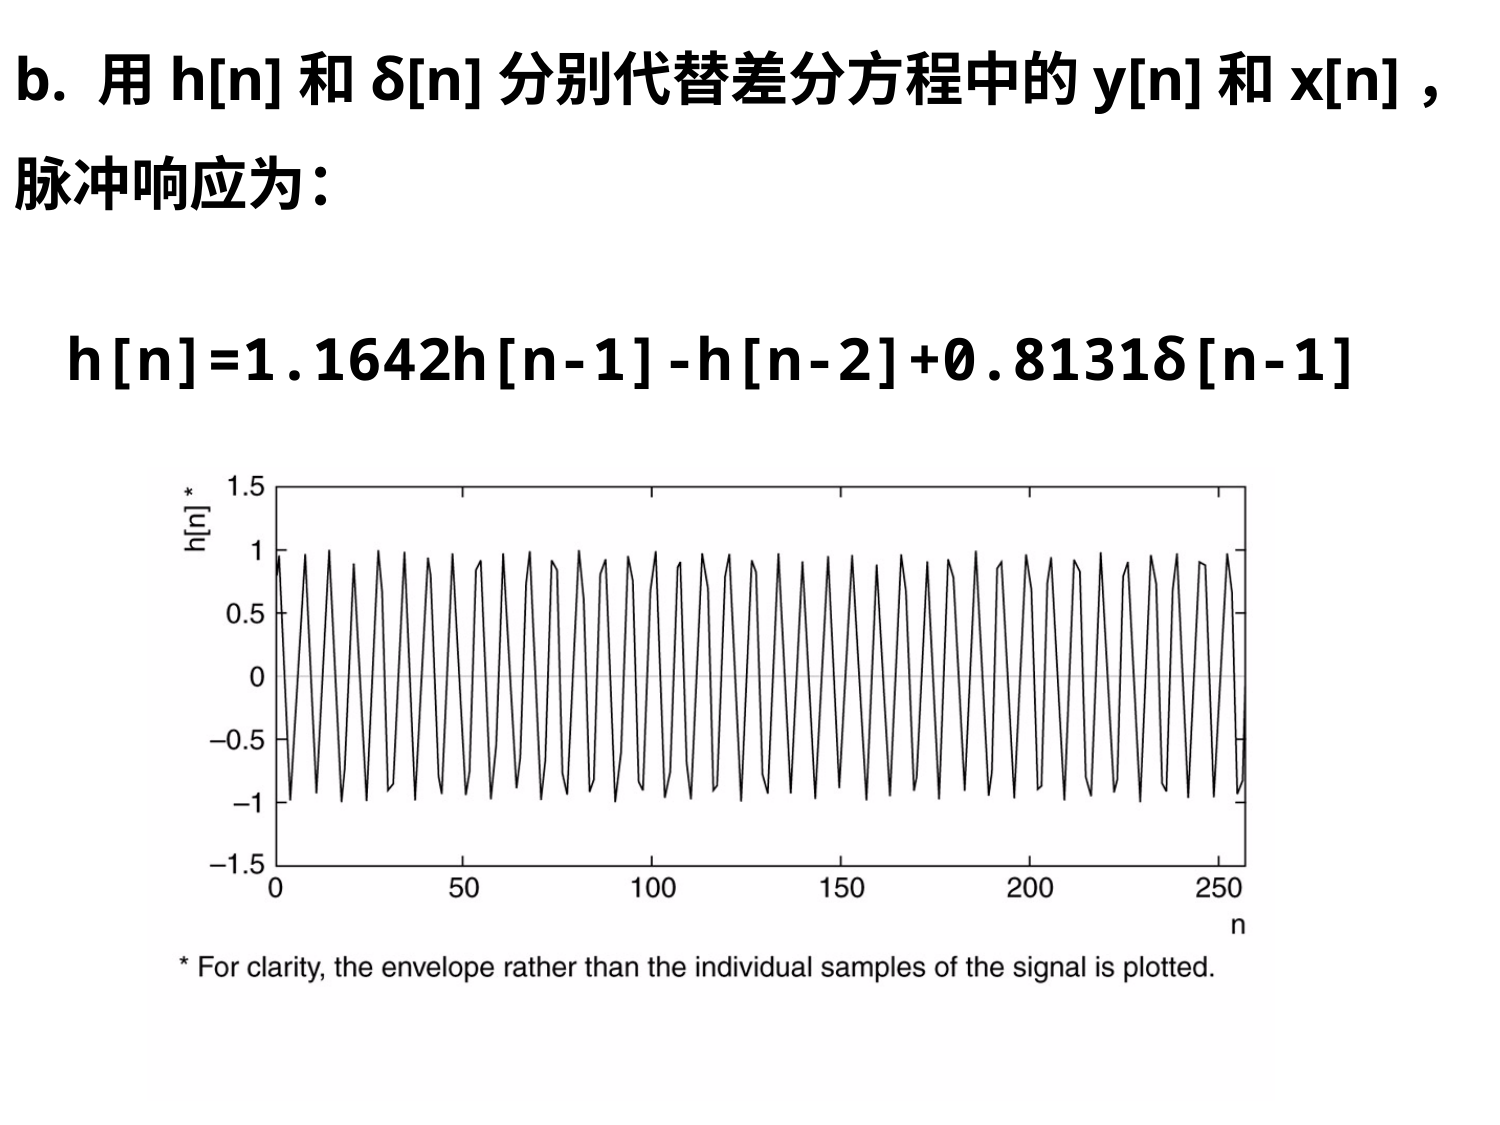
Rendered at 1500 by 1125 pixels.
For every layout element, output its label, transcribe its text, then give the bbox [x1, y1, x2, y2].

text_box b. 用h[n]和δ[n]分别代替差分方程中的y[n]和x[n]，脉冲响应为： h[n]=1.1642h[n-1]-h[n-2]+0.8131δ[n-1] [0, 0, 1500, 470]
picture [147, 467, 1275, 1101]
